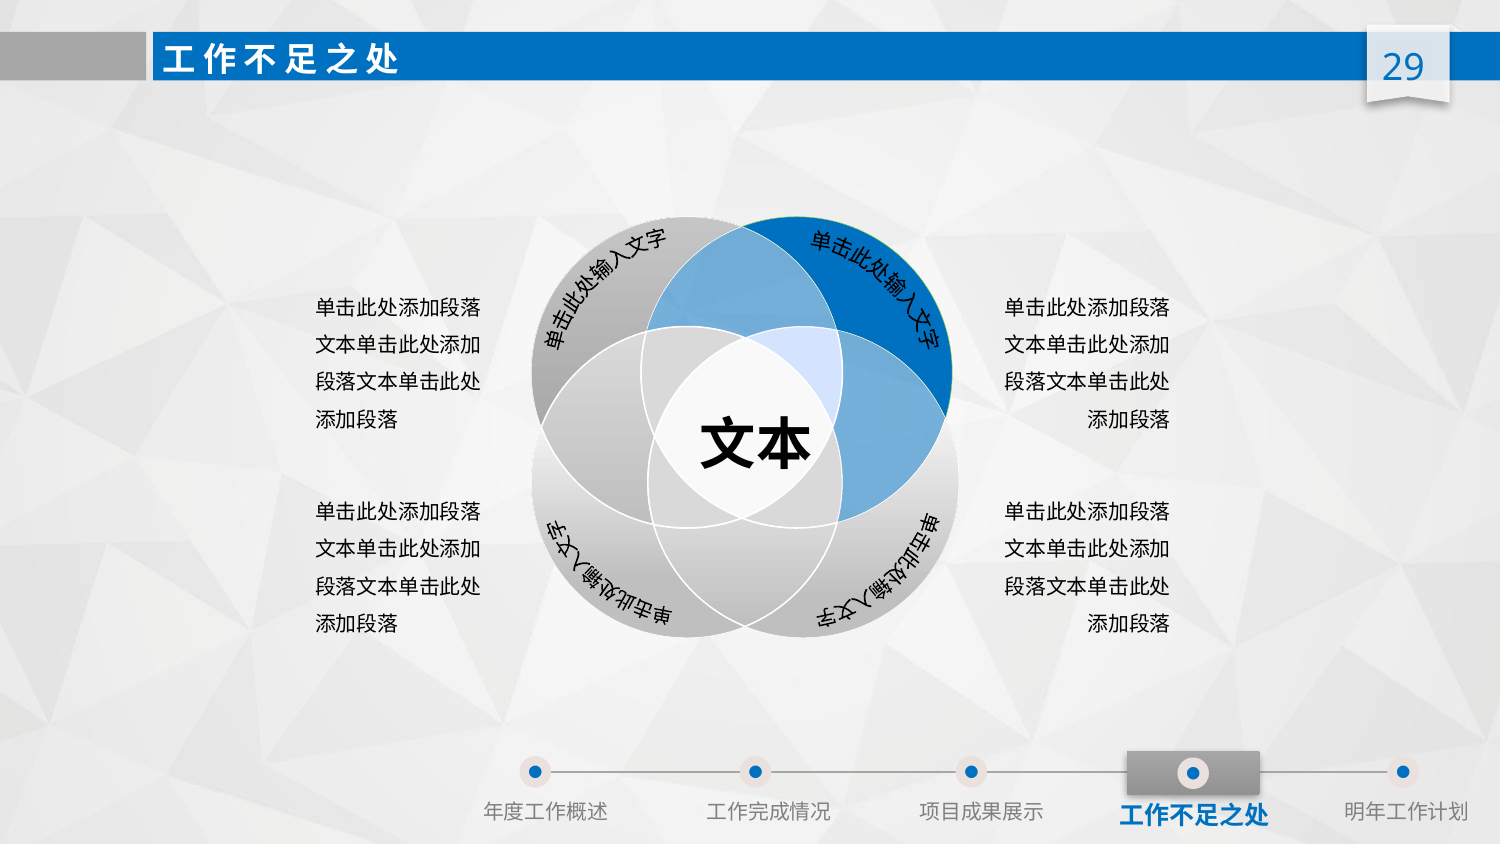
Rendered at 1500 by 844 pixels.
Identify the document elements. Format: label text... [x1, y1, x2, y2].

text_box 单击此处添加段落文本单击此处添加段落文本单击此处添加段落 [304, 276, 498, 437]
text_box 工 作 不 足 之 处 [147, 31, 491, 86]
picture [0, 0, 1500, 31]
picture [0, 81, 1500, 844]
text_box 单击此处添加段落文本单击此处添加段落文本单击此处添加段落 [988, 480, 1182, 642]
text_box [531, 216, 960, 639]
text_box 单击此处添加段落文本单击此处添加段落文本单击此处添加段落 [988, 276, 1182, 437]
text_box 单击此处添加段落文本单击此处添加段落文本单击此处添加段落 [304, 480, 498, 642]
